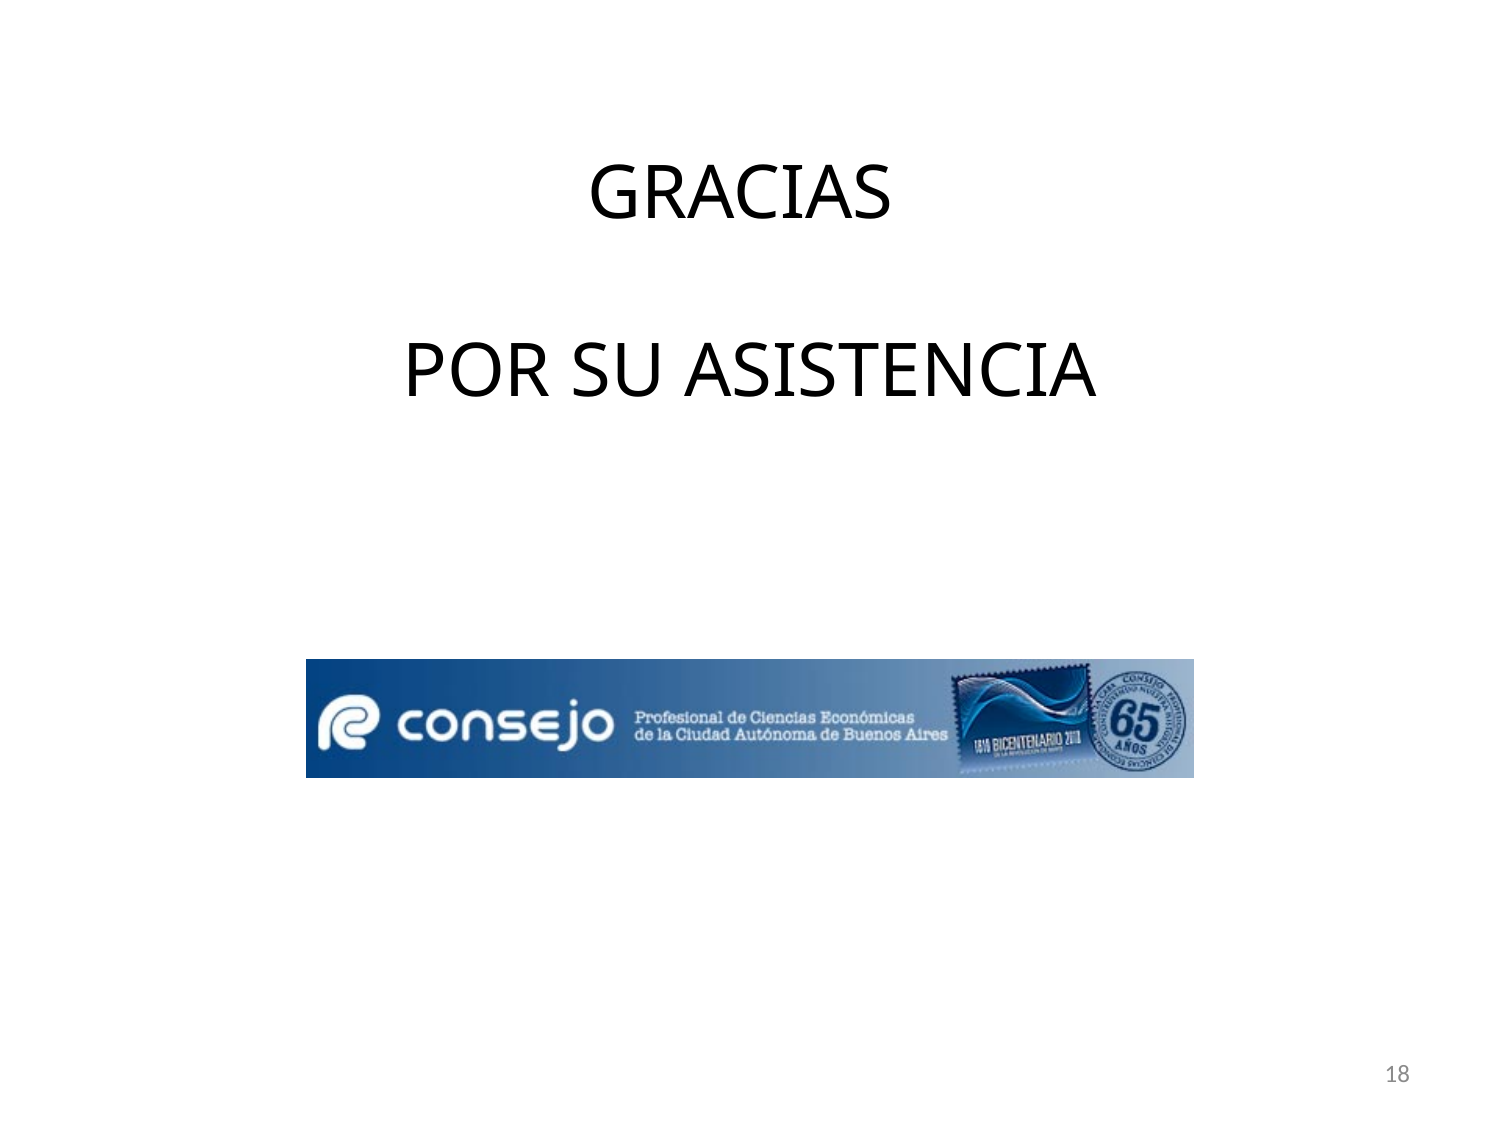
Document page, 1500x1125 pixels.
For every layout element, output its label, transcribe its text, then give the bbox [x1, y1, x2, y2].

title GRACIAS POR SU ASISTENCIA [75, 45, 1425, 421]
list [305, 659, 1194, 779]
slide_number 18 [1074, 1042, 1425, 1103]
